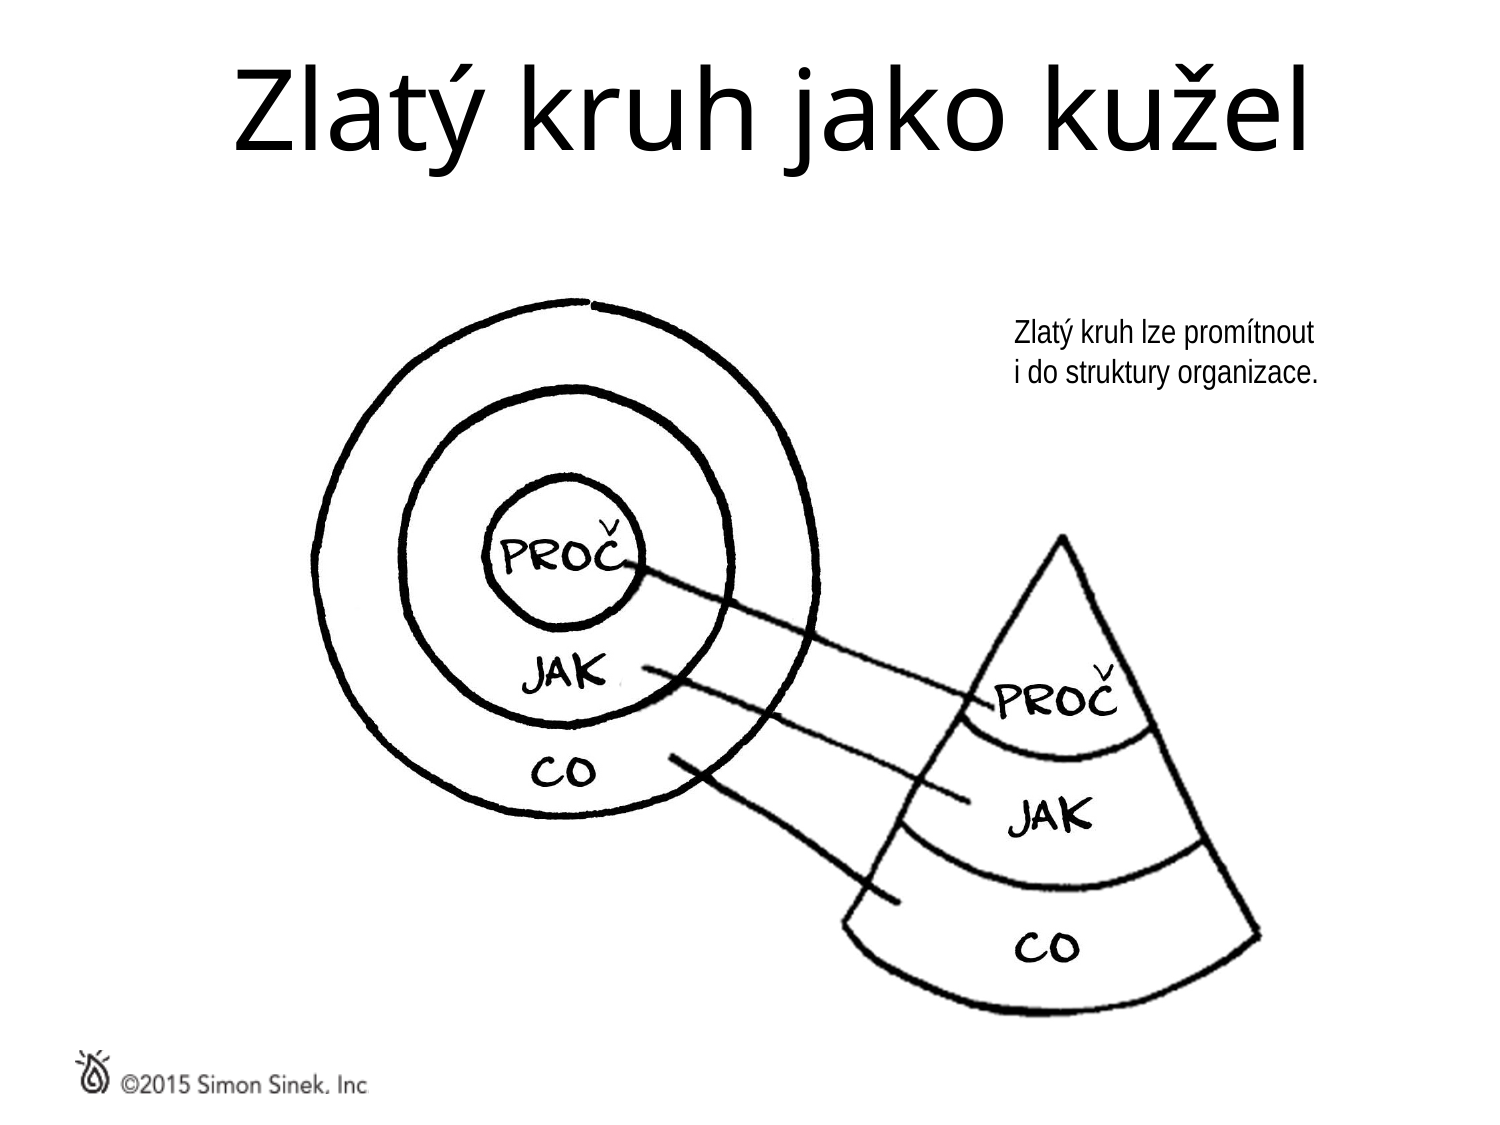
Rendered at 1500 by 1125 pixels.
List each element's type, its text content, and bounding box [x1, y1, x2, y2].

picture [74, 1049, 369, 1094]
picture [288, 289, 1361, 1048]
text_box Zlatý kruh jako kužel [64, 30, 1483, 181]
